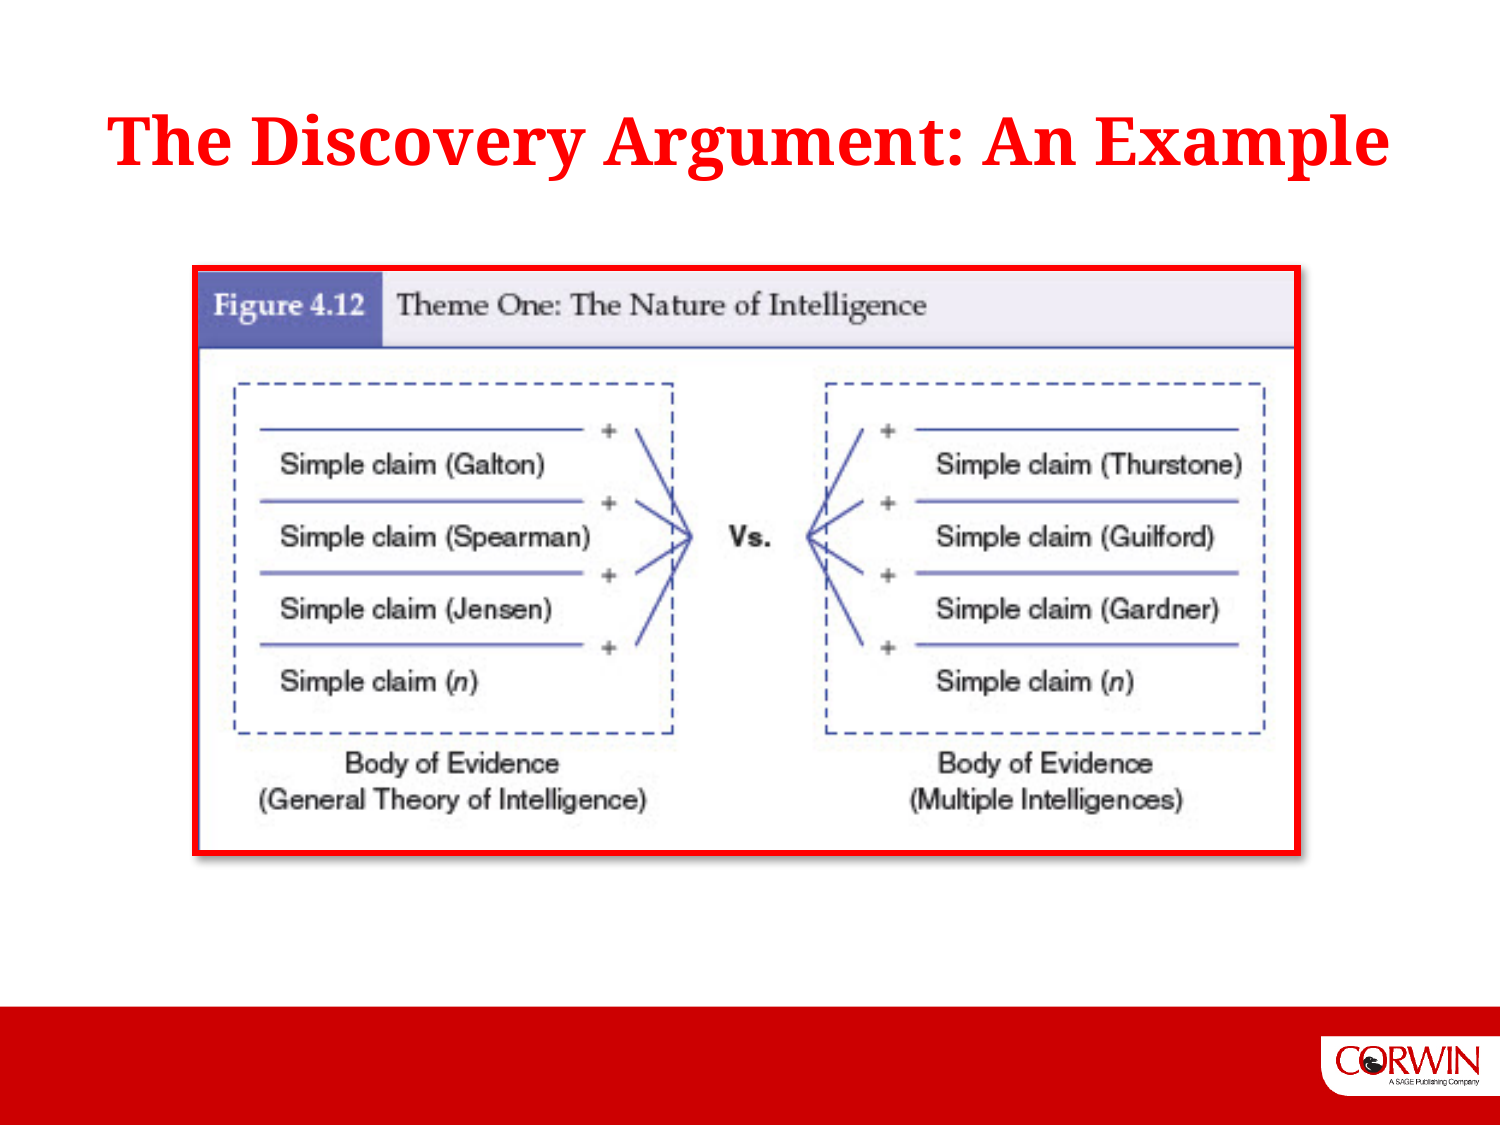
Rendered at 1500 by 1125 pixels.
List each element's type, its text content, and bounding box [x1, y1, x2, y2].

picture [0, 0, 1500, 1125]
title The Discovery Argument: An Example [75, 45, 1425, 233]
